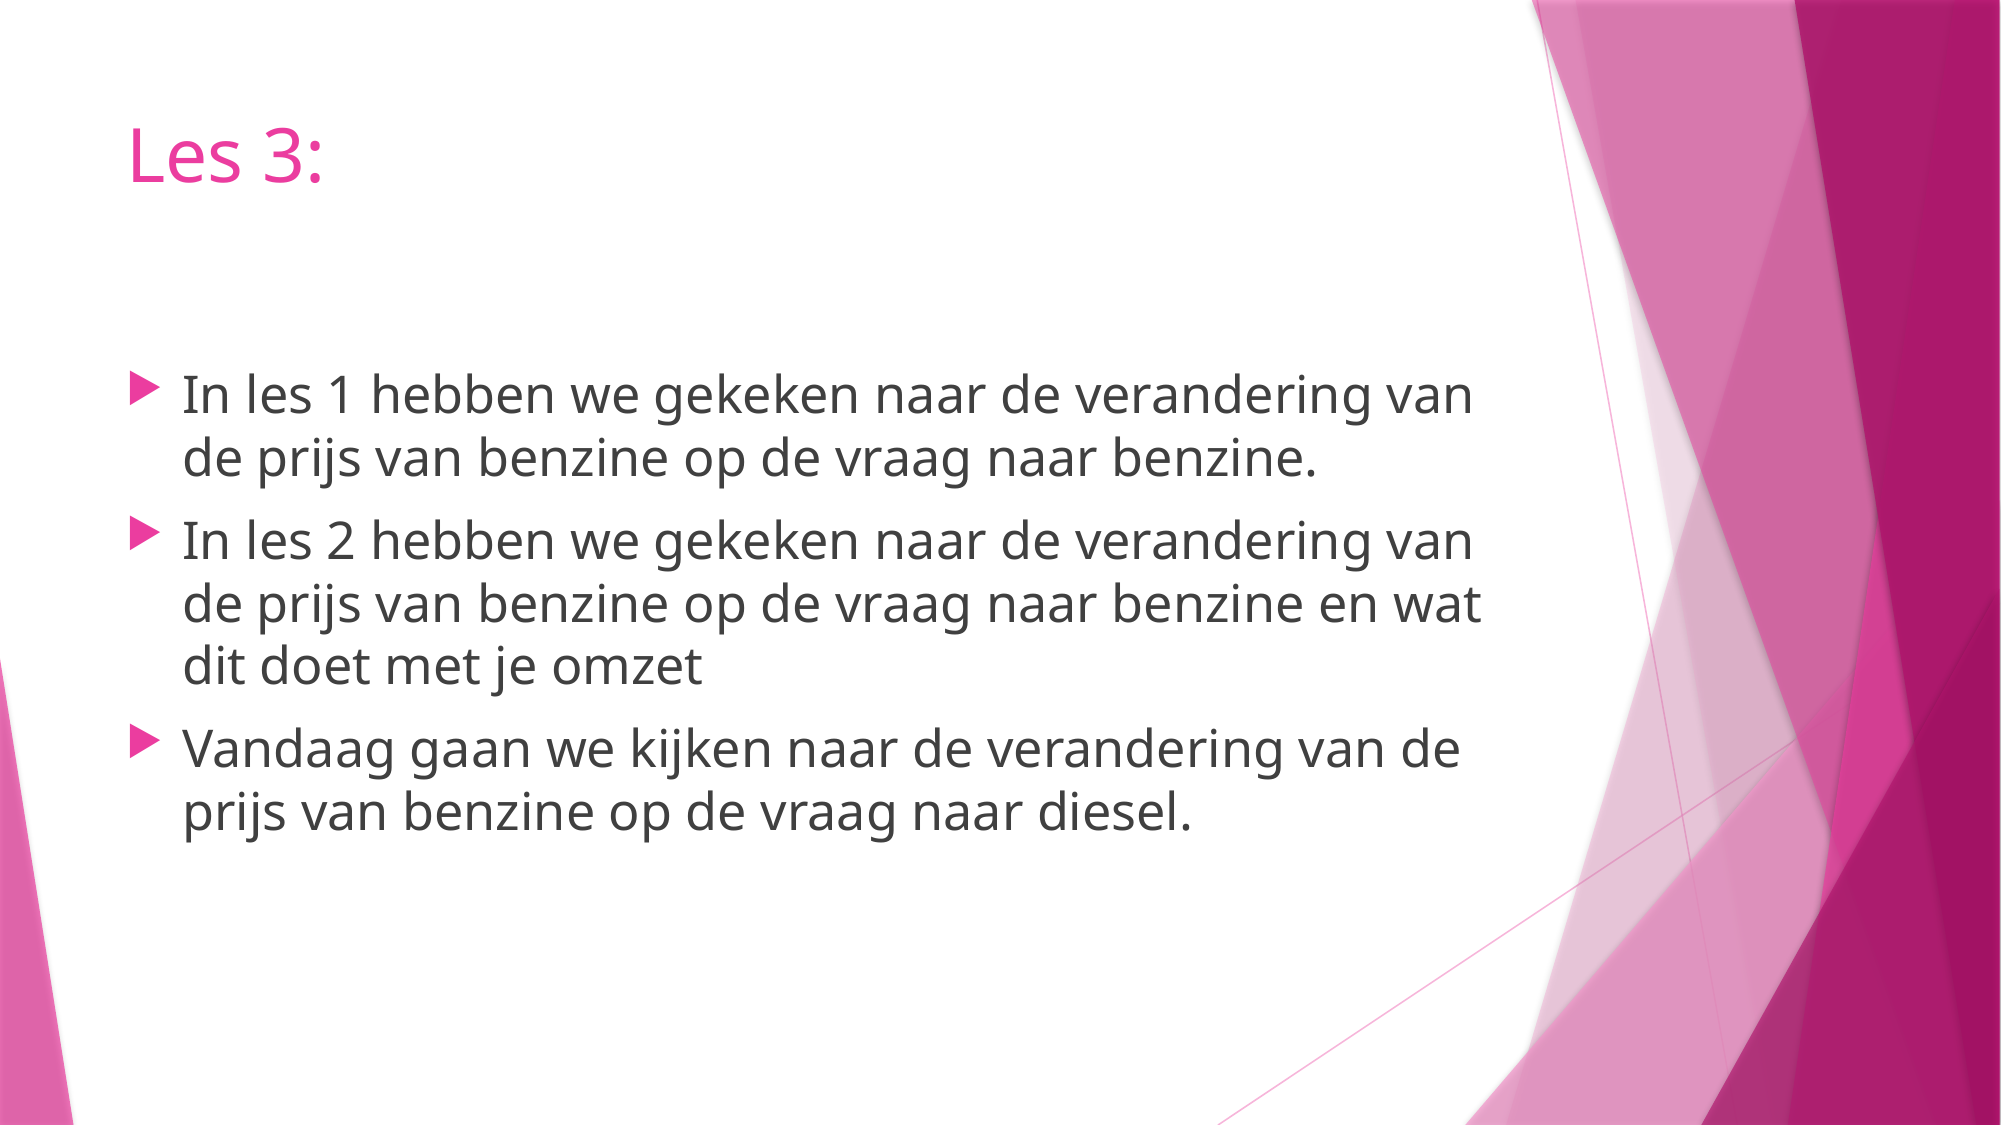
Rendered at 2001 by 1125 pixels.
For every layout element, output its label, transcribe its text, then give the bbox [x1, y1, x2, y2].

title Les 3: [111, 99, 1522, 317]
list In les 1 hebben we gekeken naar de verandering van de prijs van benzine op de vraag naar benzine. In les 2 hebben we gekeken naar de verandering van de prijs van benzine op de vraag naar benzine en wat dit doet met je omzet Vandaag gaan we kijken naar de verandering van de prijs van benzine op de vraag naar diesel. [111, 354, 1522, 992]
